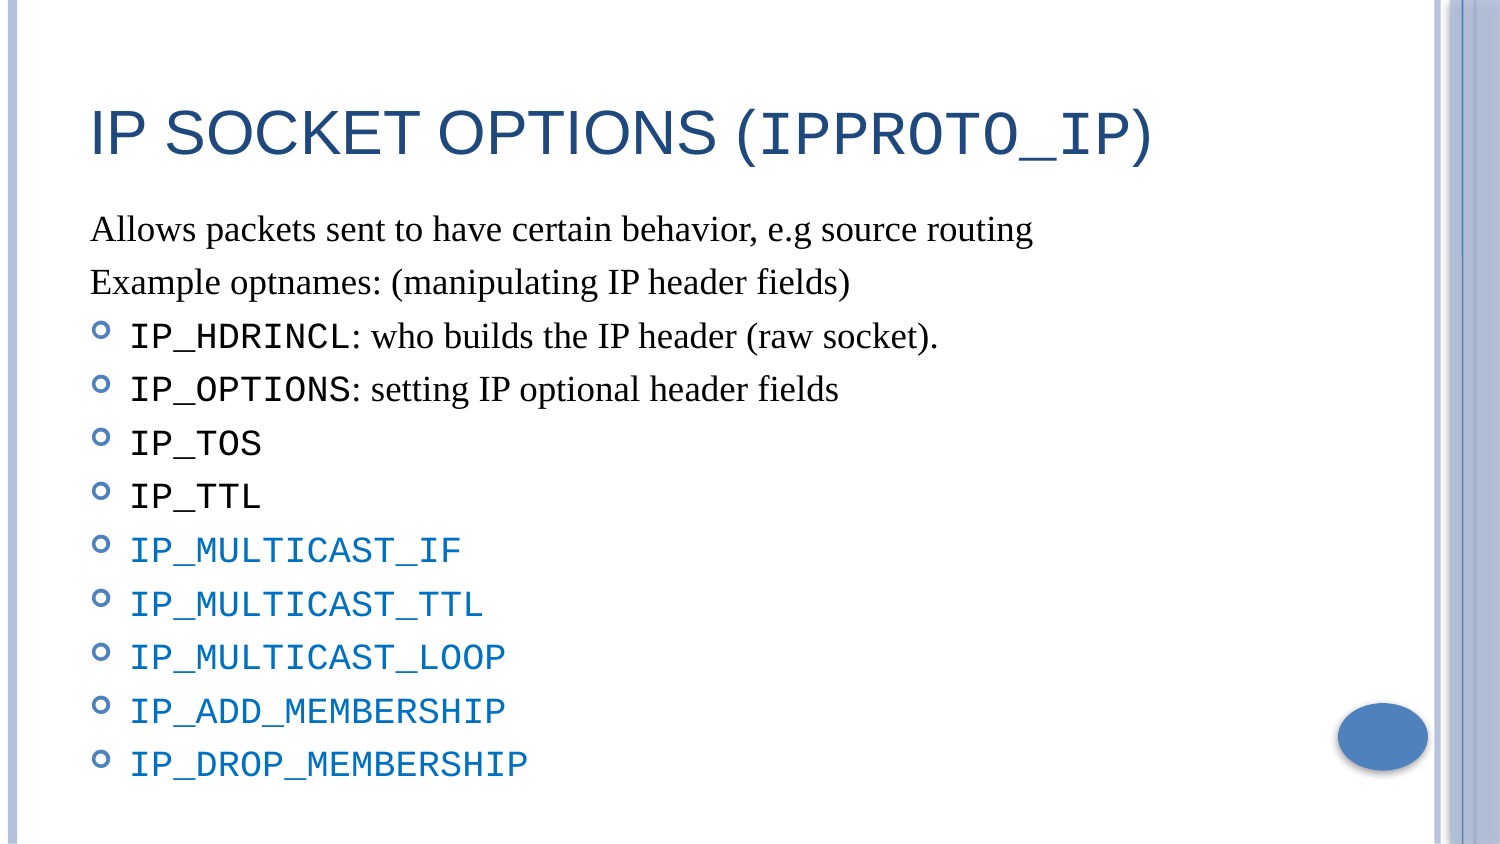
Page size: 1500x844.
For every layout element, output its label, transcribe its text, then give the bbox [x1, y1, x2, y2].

title IP Socket Options (IPPROTO_IP) [75, 33, 1300, 175]
list Allows packets sent to have certain behavior, e.g source routing Example optnames: (manipulating IP header fields) IP_HDRINCL: who builds the IP header (raw socket). IP_OPTIONS: setting IP optional header fields IP_TOS IP_TTL IP_MULTICAST_IF IP_MULTICAST_TTL IP_MULTICAST_LOOP IP_ADD_MEMBERSHIP IP_DROP_MEMBERSHIP [75, 196, 1300, 797]
